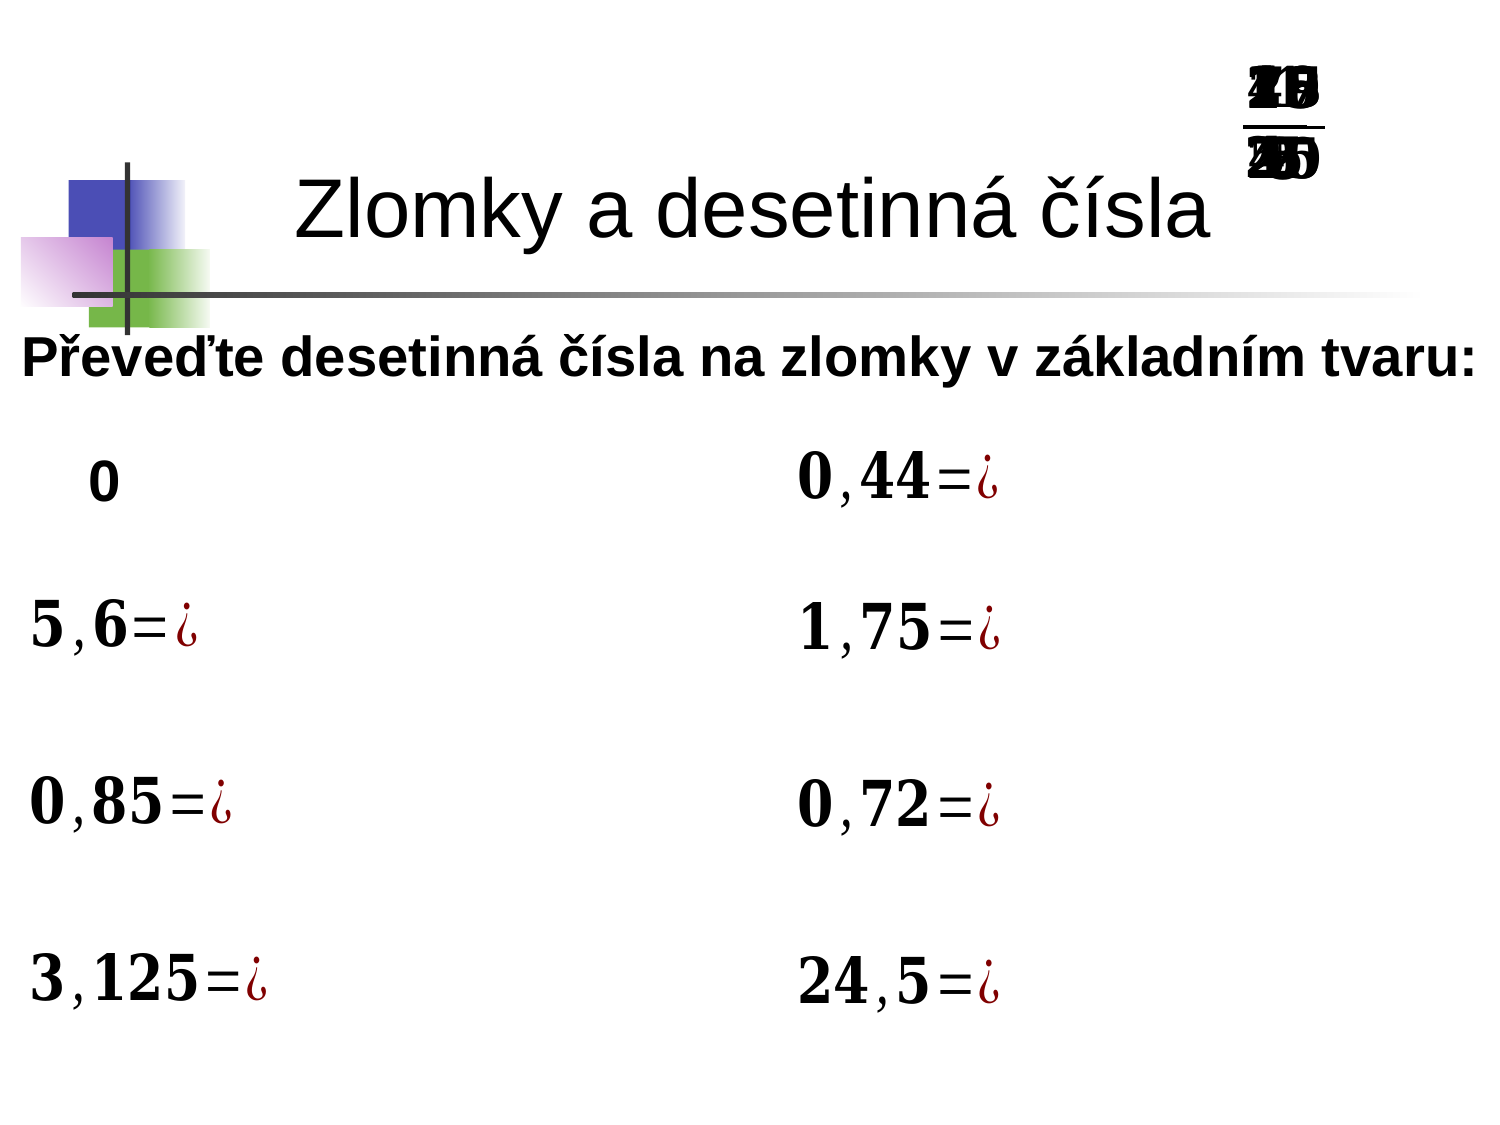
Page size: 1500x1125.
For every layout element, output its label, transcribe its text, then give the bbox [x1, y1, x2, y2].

text_box Zlomky a desetinná čísla [266, 146, 1241, 262]
text_box Převeďte desetinná čísla na zlomky v základním tvaru: [0, 312, 1500, 396]
